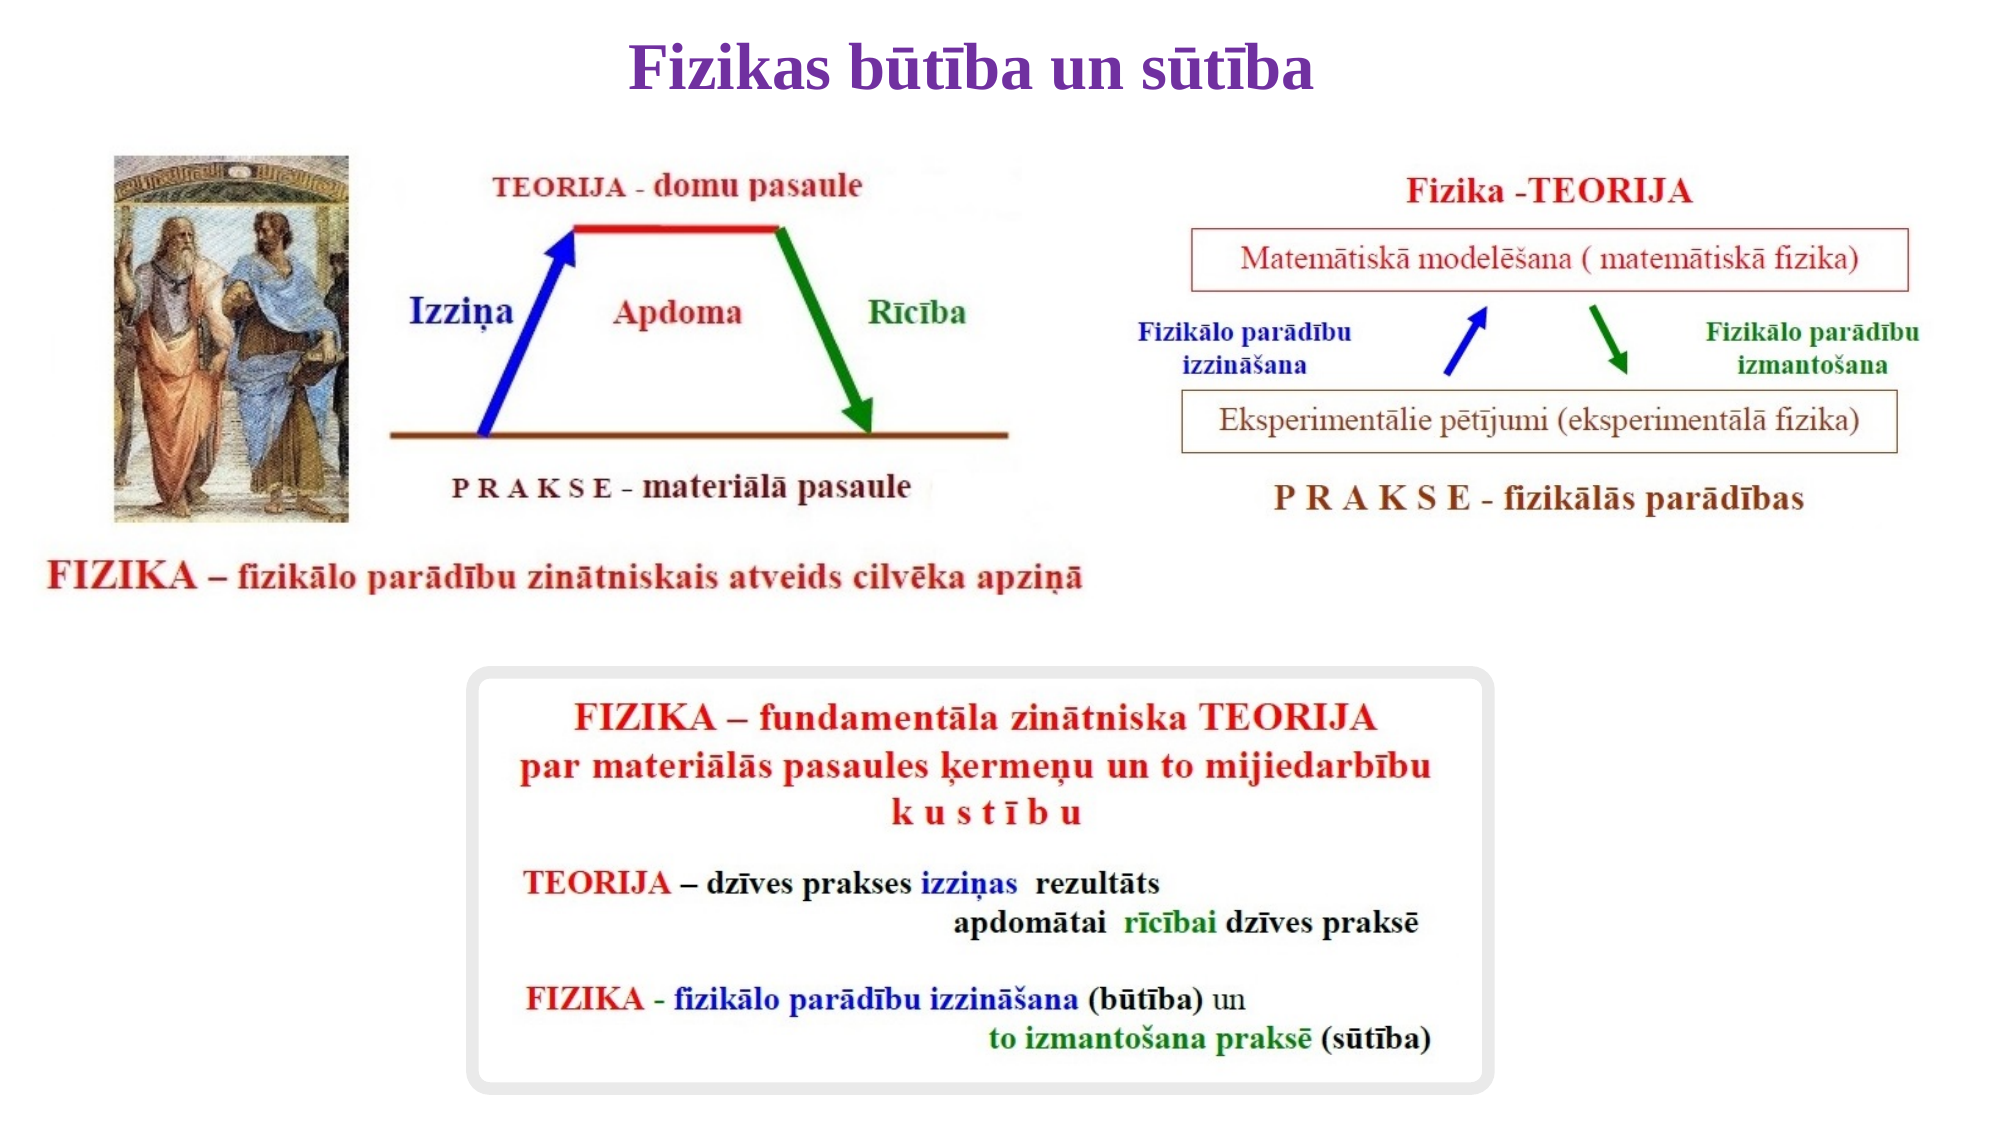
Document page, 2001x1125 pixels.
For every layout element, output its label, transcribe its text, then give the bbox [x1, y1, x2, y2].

picture [472, 672, 1489, 1089]
text_box Fizikas būtība un sūtība [110, 15, 1850, 110]
picture [1118, 156, 1953, 544]
picture [33, 134, 1097, 628]
